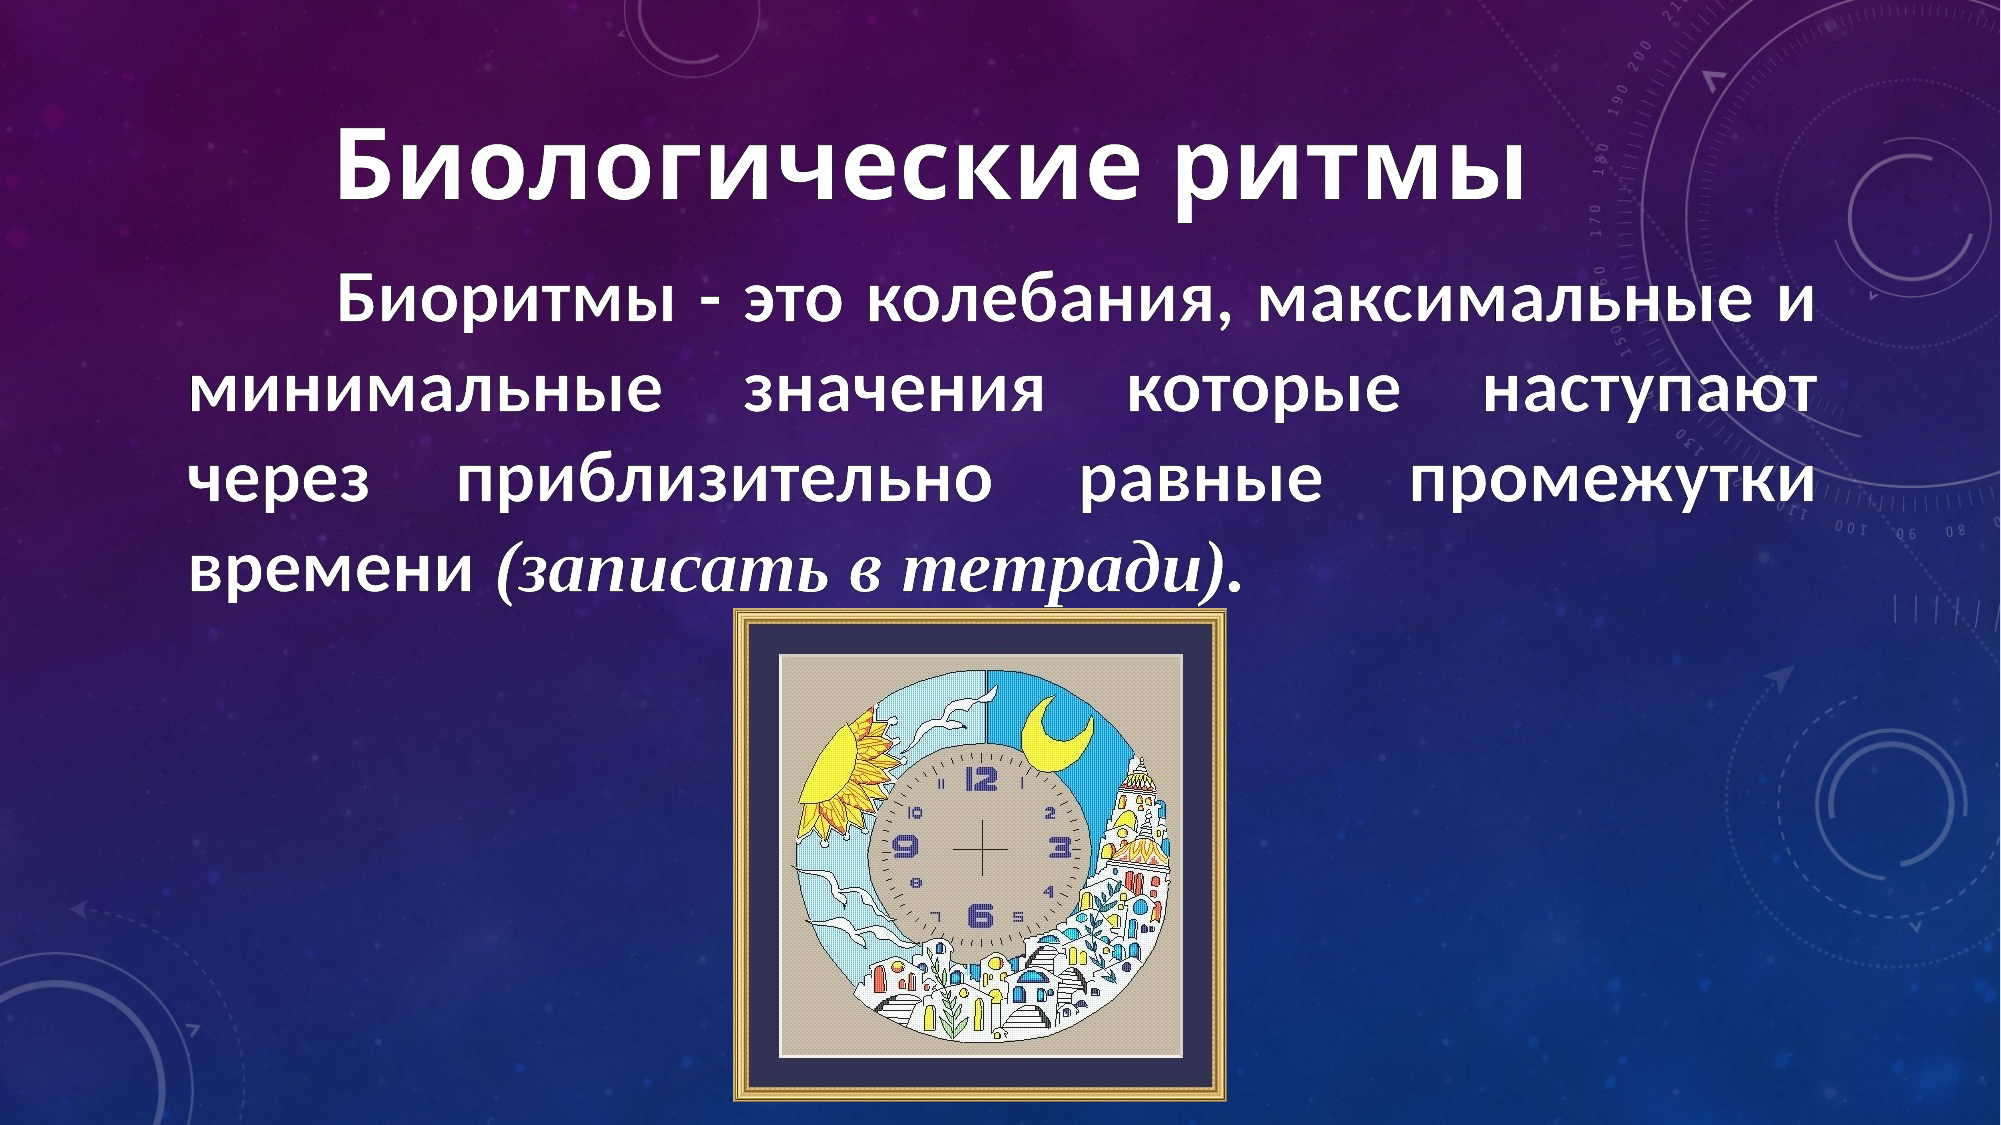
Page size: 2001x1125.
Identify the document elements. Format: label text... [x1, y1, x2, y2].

list Биоритмы - это колебания, максимальные и минимальные значения которые наступают через приблизительно равные промежутки времени (записать в тетради). [171, 127, 1834, 726]
title Биологические ритмы [112, 99, 1775, 339]
picture [0, 0, 2001, 1125]
